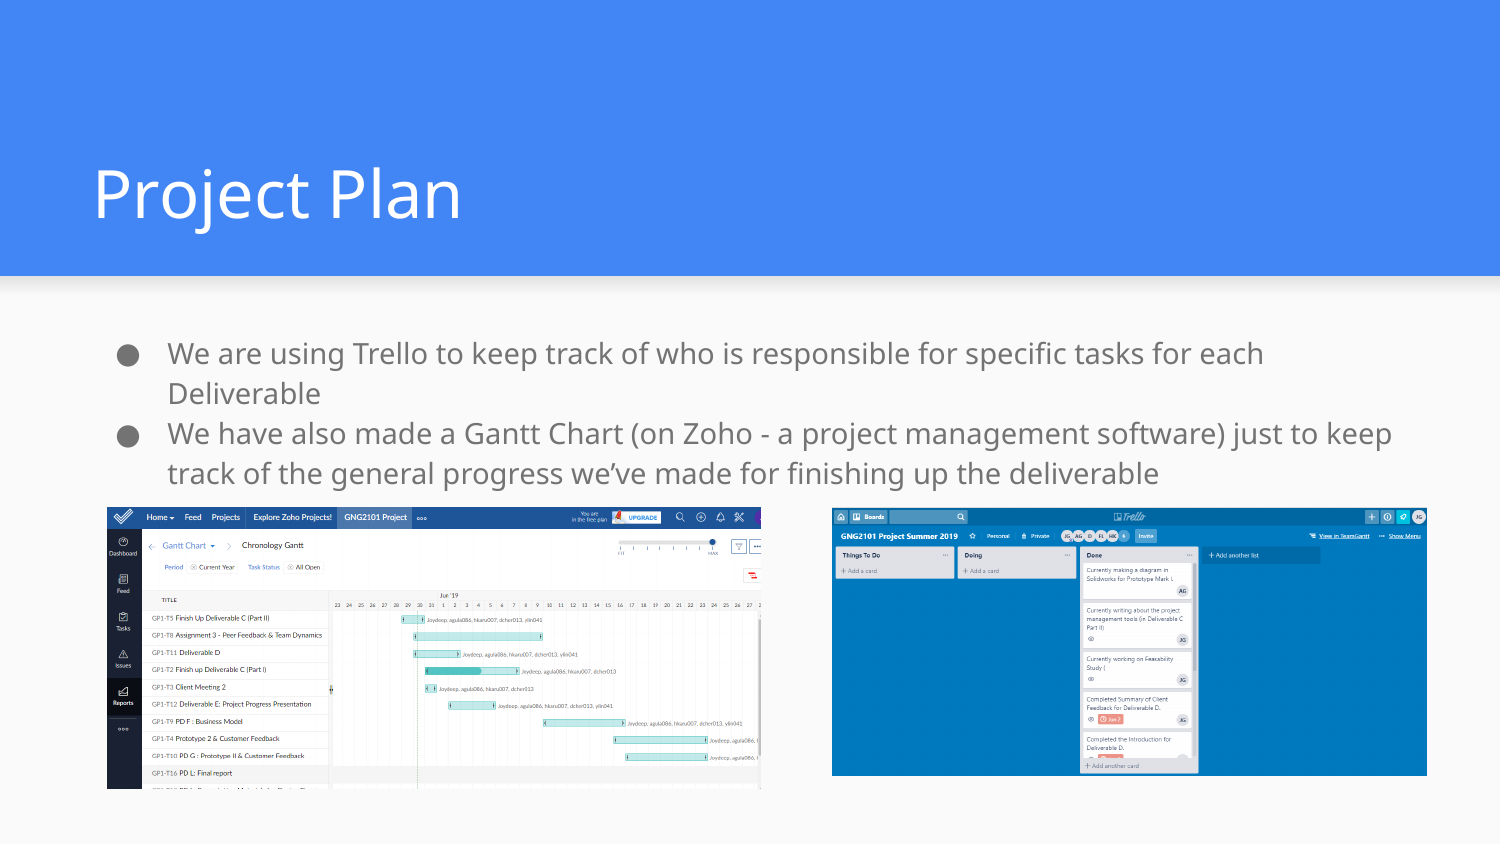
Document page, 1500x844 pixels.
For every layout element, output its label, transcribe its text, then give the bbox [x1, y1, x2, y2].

picture [832, 507, 1427, 777]
picture [106, 507, 762, 789]
list We are using Trello to keep track of who is responsible for specific tasks for each Deliverable We have also made a Gantt Chart (on Zoho - a project management software) just to keep track of the general progress we’ve made for finishing up the deliverable [77, 314, 1427, 760]
title Project Plan [77, 121, 1427, 248]
